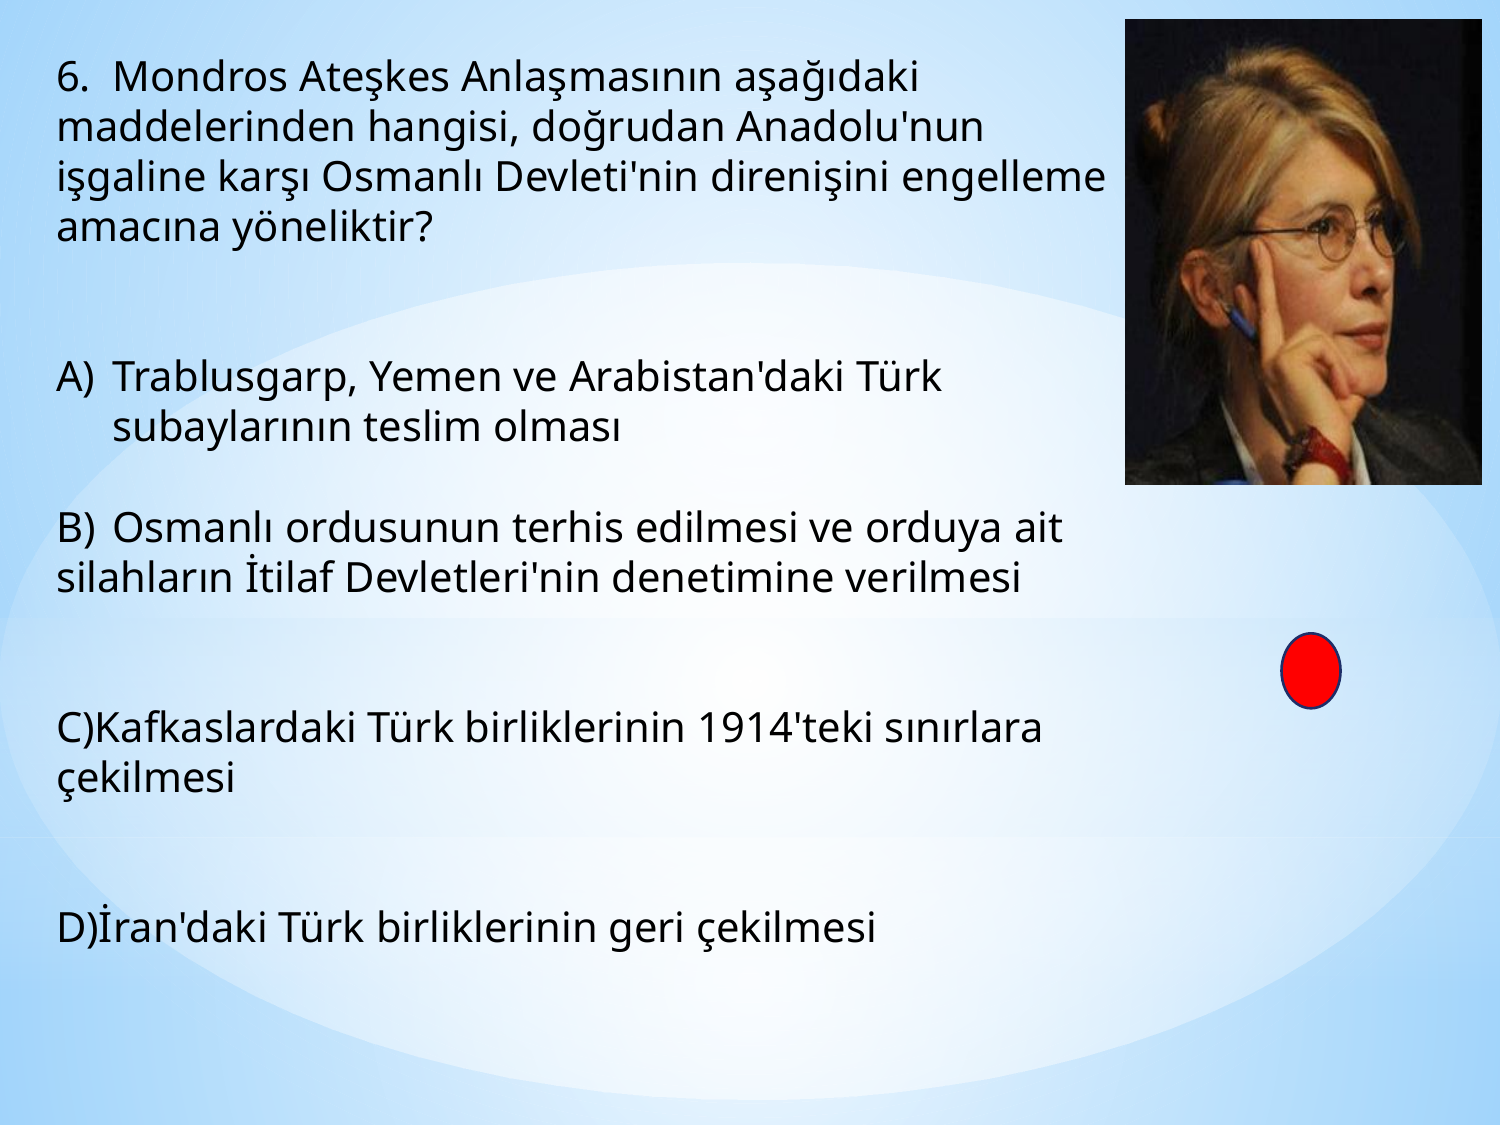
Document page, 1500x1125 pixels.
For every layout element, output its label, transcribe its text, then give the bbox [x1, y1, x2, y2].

picture [1124, 18, 1482, 485]
text_box [1280, 632, 1342, 710]
text_box 6. Mondros Ateşkes Anlaşmasının aşağıdaki maddelerinden hangisi, doğrudan Anadolu'nun işgaline karşı Osmanlı Devleti'nin direnişini engelleme amacına yöneliktir? Trablusgarp, Yemen ve Arabistan'daki Türk subaylarının teslim olması Osmanlı ordusunun terhis edilmesi ve orduya ait silahların İtilaf Devletleri'nin denetimine verilmesi C)Kafkaslardaki Türk birliklerinin 1914'teki sınırlara çekilmesi D)İran'daki Türk birliklerinin geri çekilmesi [41, 42, 1125, 1053]
